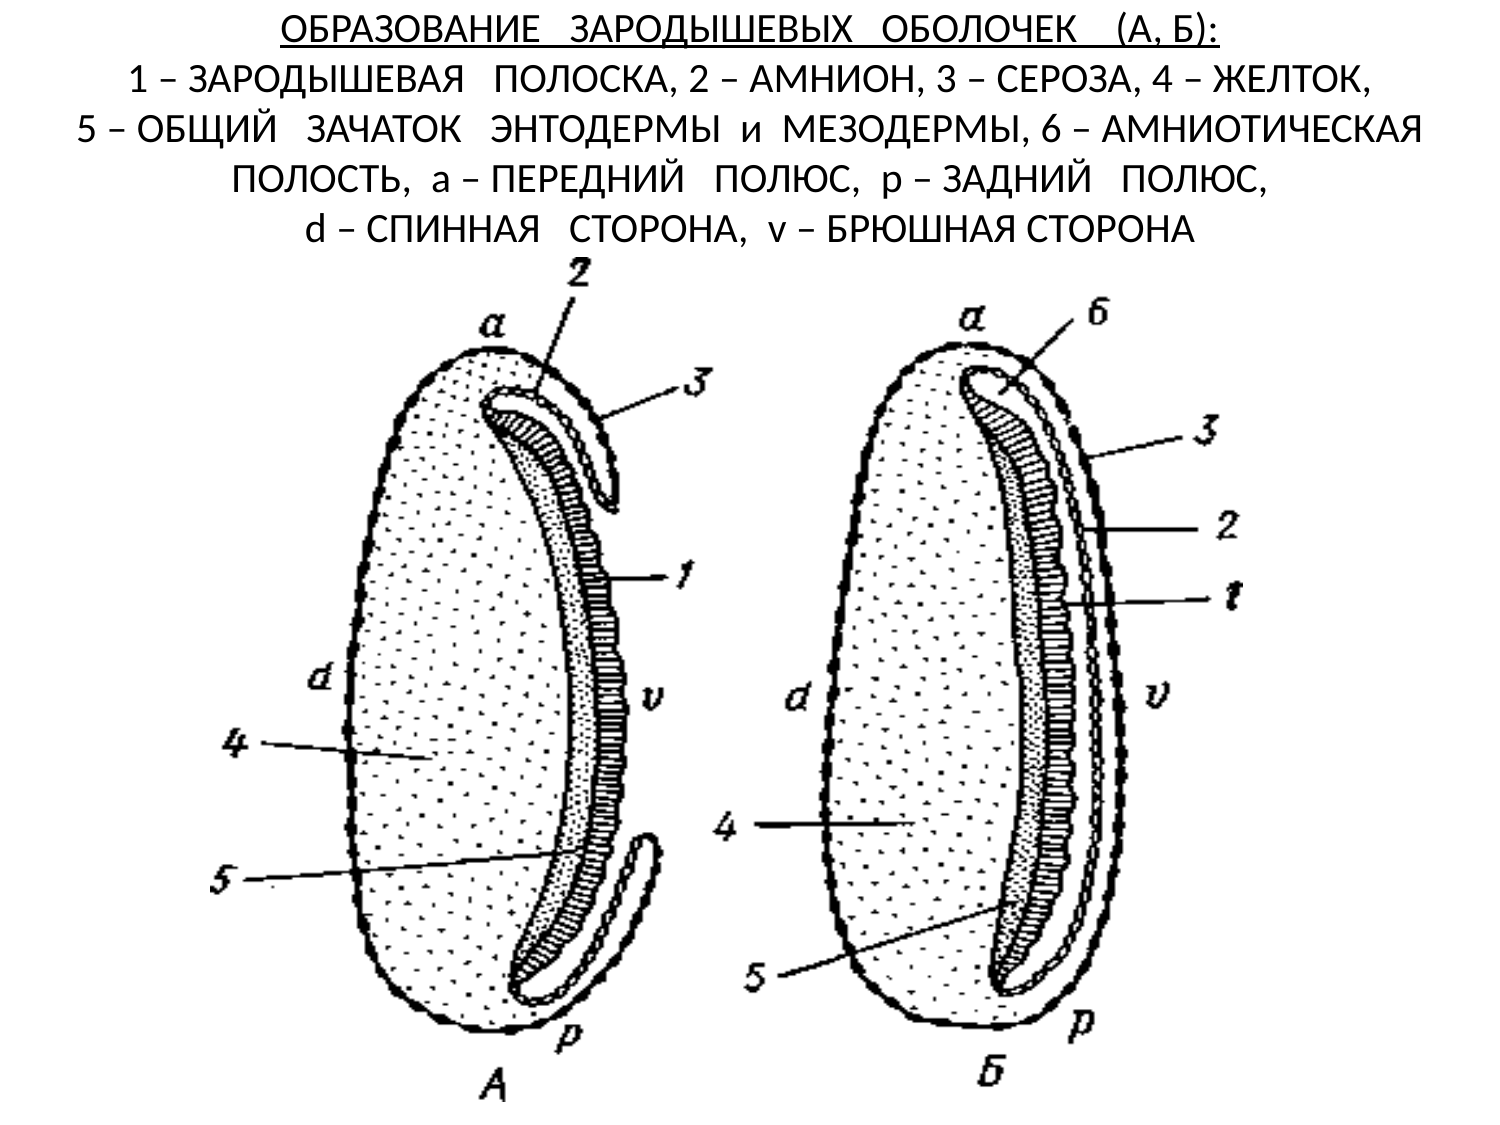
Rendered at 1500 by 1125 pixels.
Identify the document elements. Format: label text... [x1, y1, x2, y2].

picture [210, 257, 1243, 1102]
title ОБРАЗОВАНИЕ ЗАРОДЫШЕВЫХ ОБОЛОЧЕК (А, Б): 1 – ЗАРОДЫШЕВАЯ ПОЛОСКА, 2 – АМНИОН, 3 – СЕРОЗА, 4 – ЖЕЛТОК, 5 – ОБЩИЙ ЗАЧАТОК ЭНТОДЕРМЫ и МЕЗОДЕРМЫ, 6 – АМНИОТИЧЕСКАЯ ПОЛОСТЬ, а – ПЕРЕДНИЙ ПОЛЮС, p – ЗАДНИЙ ПОЛЮС, d – СПИННАЯ СТОРОНА, v – БРЮШНАЯ СТОРОНА [17, 19, 1483, 233]
